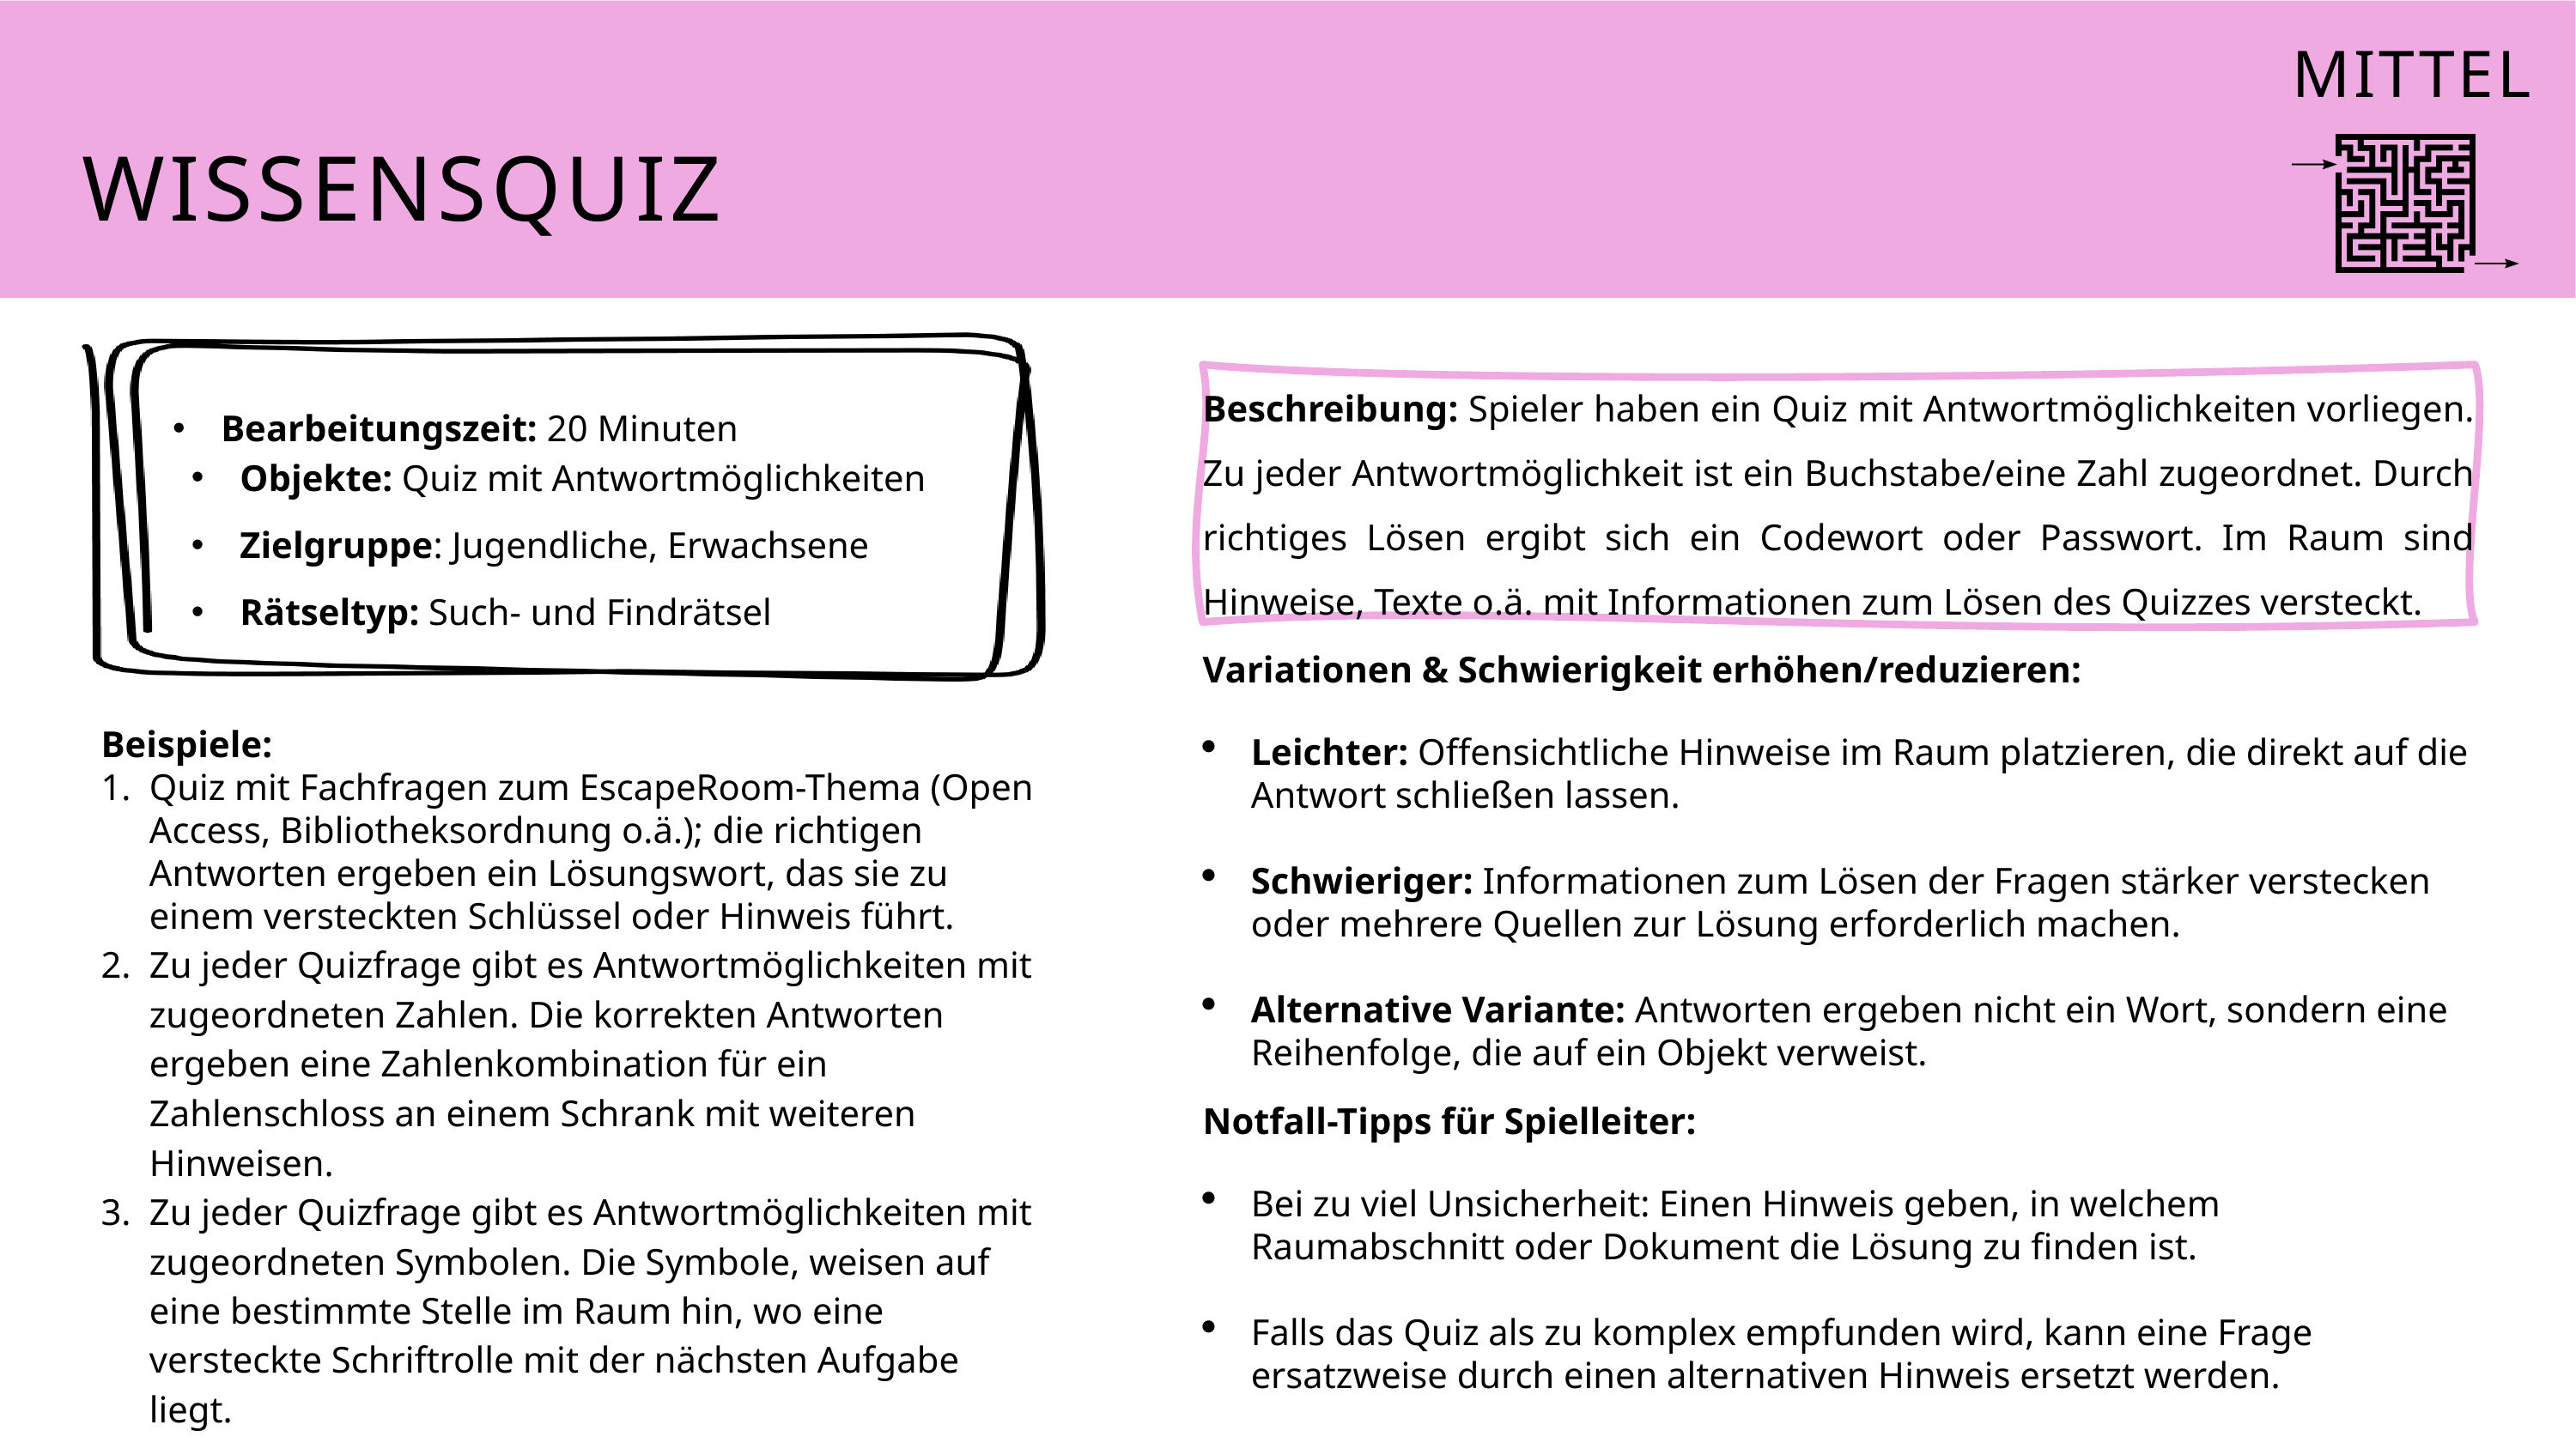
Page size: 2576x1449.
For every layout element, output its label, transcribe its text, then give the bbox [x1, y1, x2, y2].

text_box Beispiele: Quiz mit Fachfragen zum EscapeRoom-Thema (Open Access, Bibliotheksordnung o.ä.); die richtigen Antworten ergeben ein Lösungswort, das sie zu einem versteckten Schlüssel oder Hinweis führt. Zu jeder Quizfrage gibt es Antwortmöglichkeiten mit zugeordneten Zahlen. Die korrekten Antworten ergeben eine Zahlenkombination für ein Zahlenschloss an einem Schrank mit weiteren Hinweisen. Zu jeder Quizfrage gibt es Antwortmöglichkeiten mit zugeordneten Symbolen. Die Symbole, weisen auf eine bestimmte Stelle im Raum hin, wo eine versteckte Schriftrolle mit der nächsten Aufgabe liegt. [100, 700, 1049, 1430]
text_box WISSENSQUIZ [82, 115, 2071, 239]
text_box Bearbeitungszeit: 20 Minuten Objekte: Quiz mit Antwortmöglichkeiten Zielgruppe: Jugendliche, Erwachsene Rätseltyp: Such- und Findrätsel [126, 368, 981, 700]
text_box Notfall-Tipps für Spielleiter: Bei zu viel Unsicherheit: Einen Hinweis geben, in welchem Raumabschnitt oder Dokument die Lösung zu finden ist. Falls das Quiz als zu komplex empfunden wird, kann eine Frage ersatzweise durch einen alternativen Hinweis ersetzt werden. [1202, 1098, 2476, 1396]
text_box Beschreibung: Spieler haben ein Quiz mit Antwortmöglichkeiten vorliegen. Zu jeder Antwortmöglichkeit ist ein Buchstabe/eine Zahl zugeordnet. Durch richtiges Lösen ergibt sich ein Codewort oder Passwort. Im Raum sind Hinweise, Texte o.ä. mit Informationen zum Lösen des Quizzes versteckt. [1195, 364, 2480, 627]
text_box [0, 0, 2576, 300]
text_box Variationen & Schwierigkeit erhöhen/reduzieren: Leichter: Offensichtliche Hinweise im Raum platzieren, die direkt auf die Antwort schließen lassen. Schwieriger: Informationen zum Lösen der Fragen stärker verstecken oder mehrere Quellen zur Lösung erforderlich machen. Alternative Variante: Antworten ergeben nicht ein Wort, sondern eine Reihenfolge, die auf ein Objekt verweist. [1202, 646, 2476, 1073]
text_box [82, 332, 1048, 682]
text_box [2292, 133, 2520, 274]
text_box MITTEL [2292, 39, 2570, 111]
